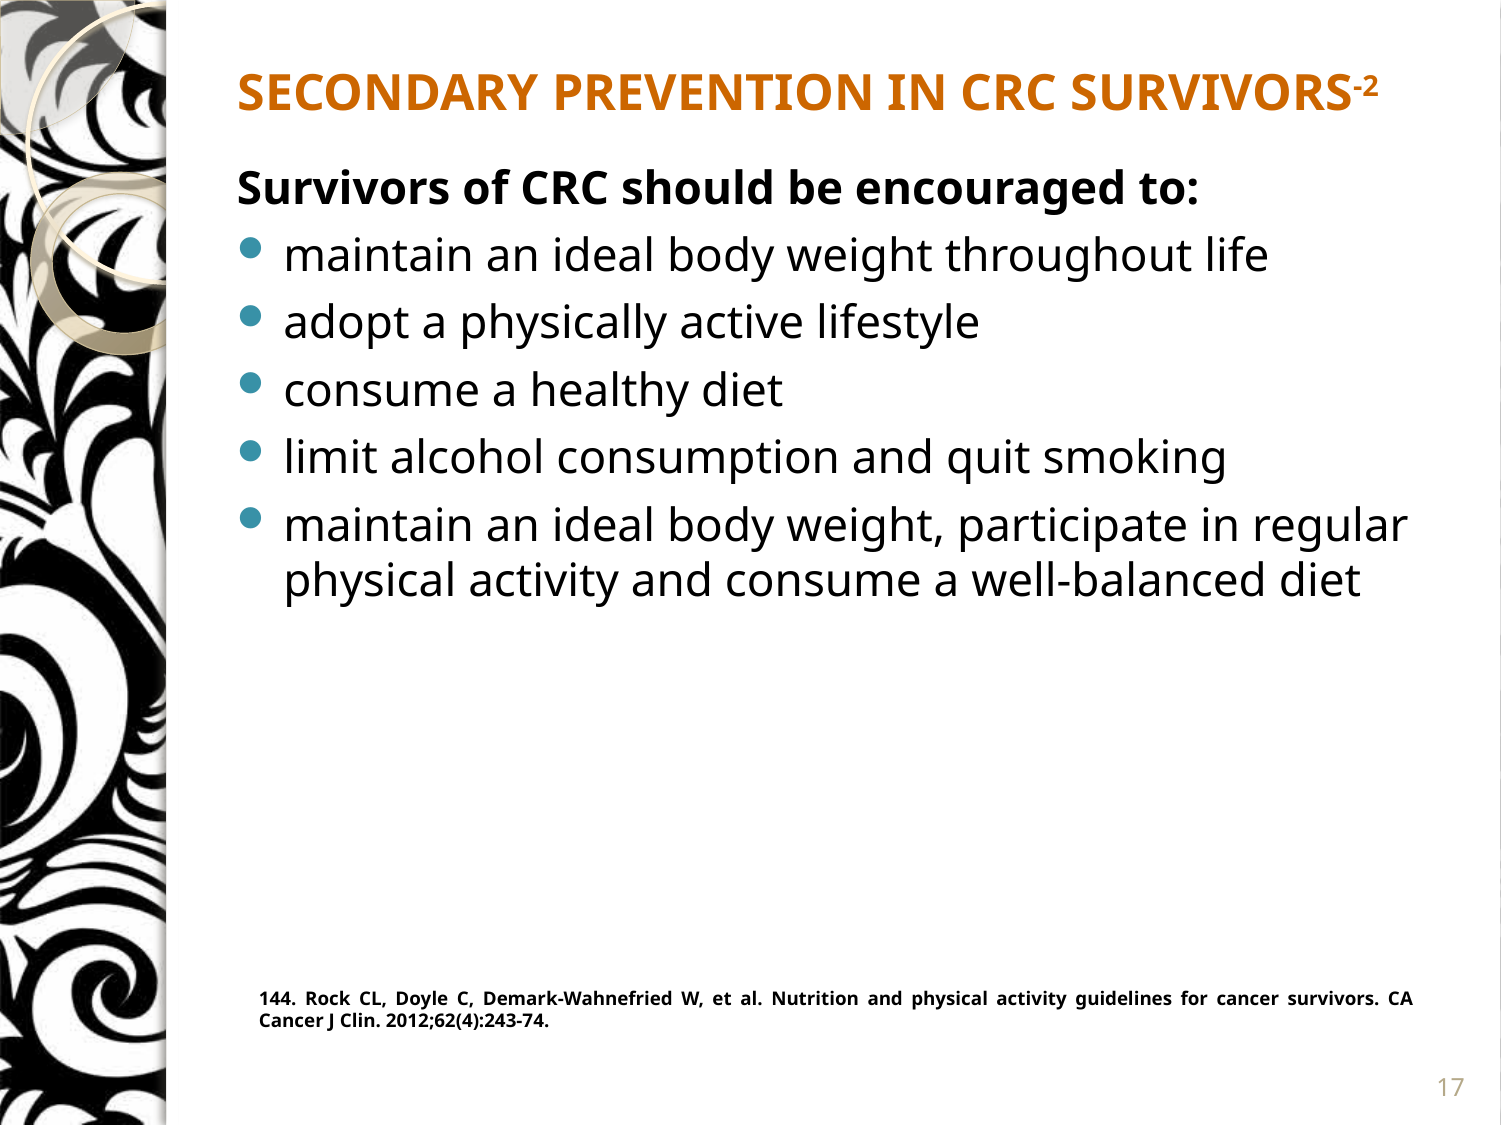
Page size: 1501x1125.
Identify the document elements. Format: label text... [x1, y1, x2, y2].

slide_number 17 [1413, 1034, 1489, 1113]
picture [32, 13, 160, 207]
title SECONDARY PREVENTION IN CRC SURVIVORS-2 [193, 0, 1424, 185]
list Survivors of CRC should be encouraged to: maintain an ideal body weight throughout life adopt a physically active lifestyle consume a healthy diet limit alcohol consumption and quit smoking maintain an ideal body weight, participate in regular physical activity and consume a well-balanced diet [208, 150, 1439, 635]
text_box 144. Rock CL, Doyle C, Demark-Wahnefried W, et al. Nutrition and physical activity guidelines for cancer survivors. CA Cancer J Clin. 2012;62(4):243-74. [244, 978, 1427, 1039]
picture [62, 195, 160, 280]
picture [136, 0, 164, 4]
picture [53, 241, 160, 332]
picture [0, 134, 166, 1125]
